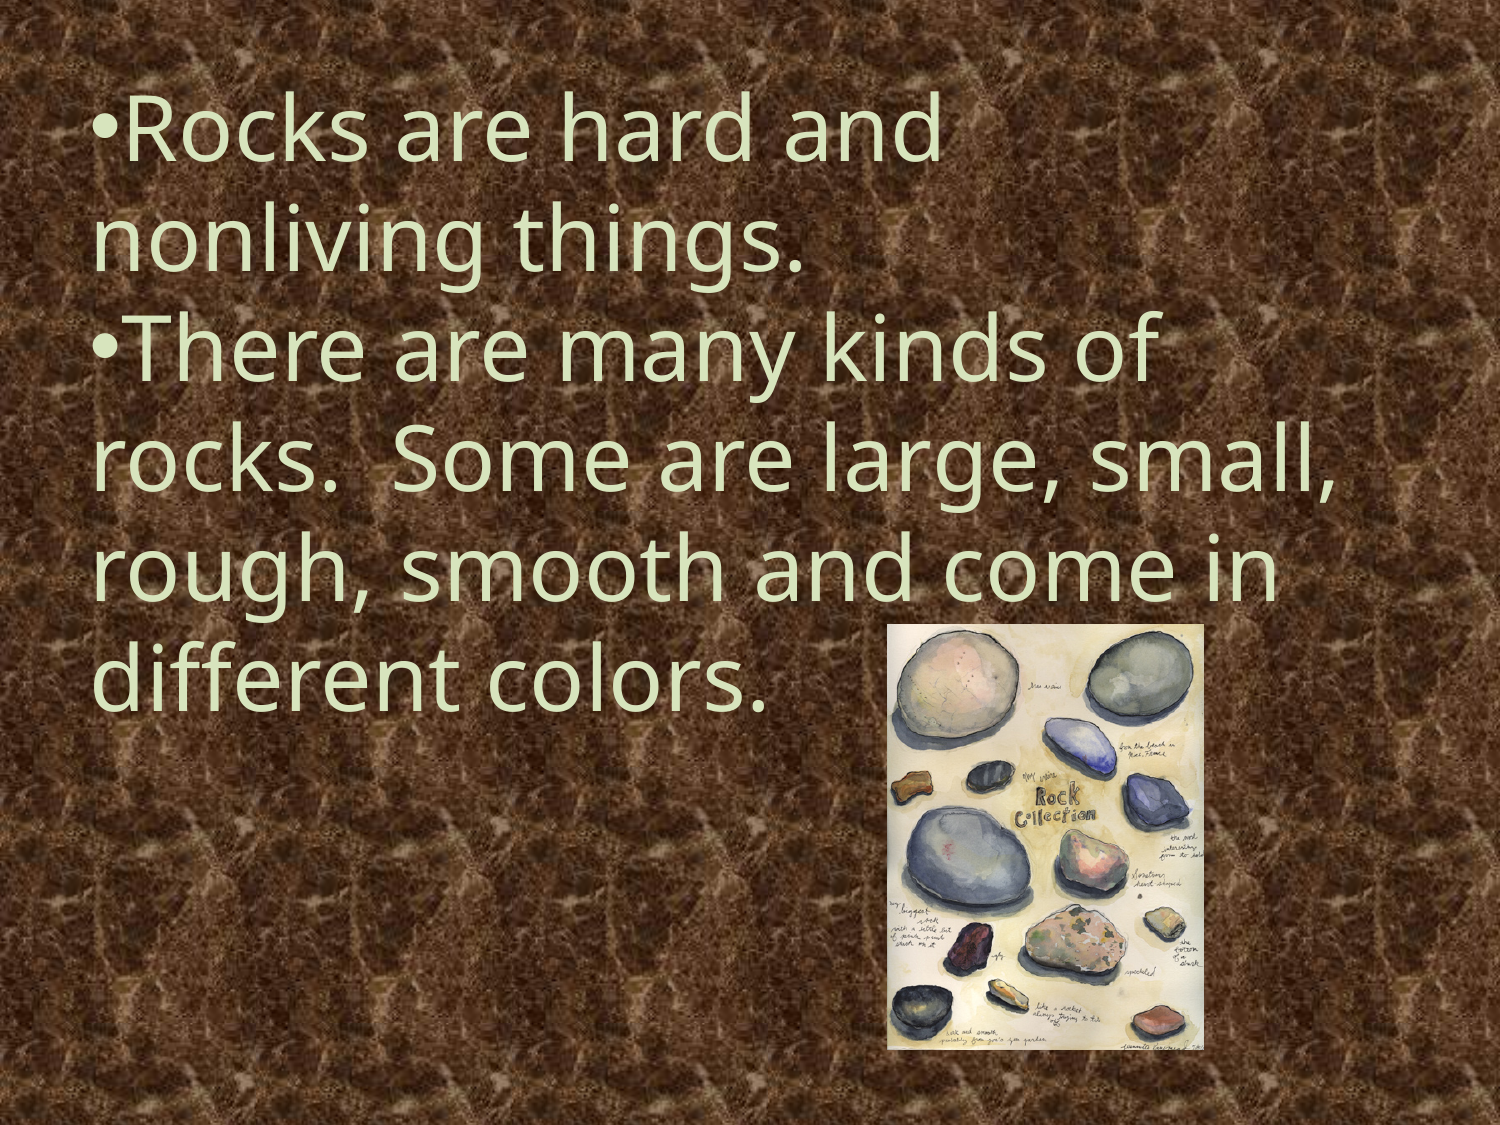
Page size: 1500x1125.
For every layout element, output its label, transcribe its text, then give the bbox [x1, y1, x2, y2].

text_box Rocks are hard and nonliving things. There are many kinds of rocks. Some are large, small, rough, smooth and come in different colors. [75, 62, 1375, 737]
picture [0, 0, 1500, 1125]
